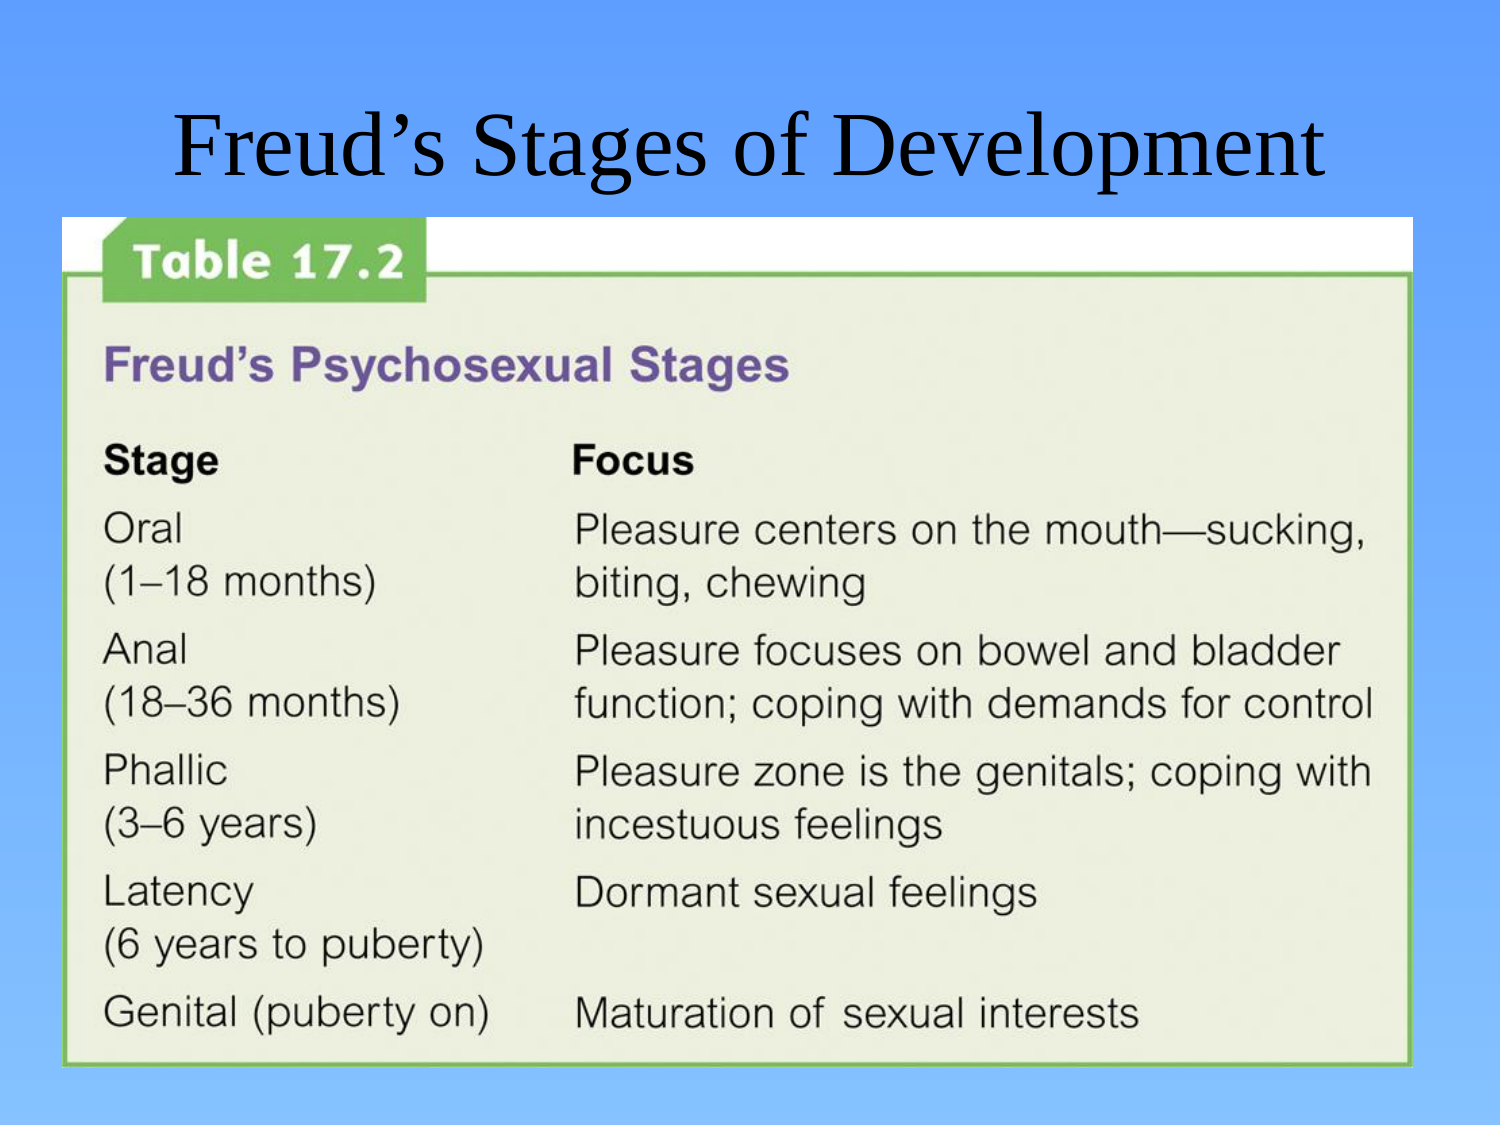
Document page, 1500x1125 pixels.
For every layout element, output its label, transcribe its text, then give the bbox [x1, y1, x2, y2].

picture [62, 216, 1413, 1068]
title Freud’s Stages of Development [74, 44, 1426, 233]
